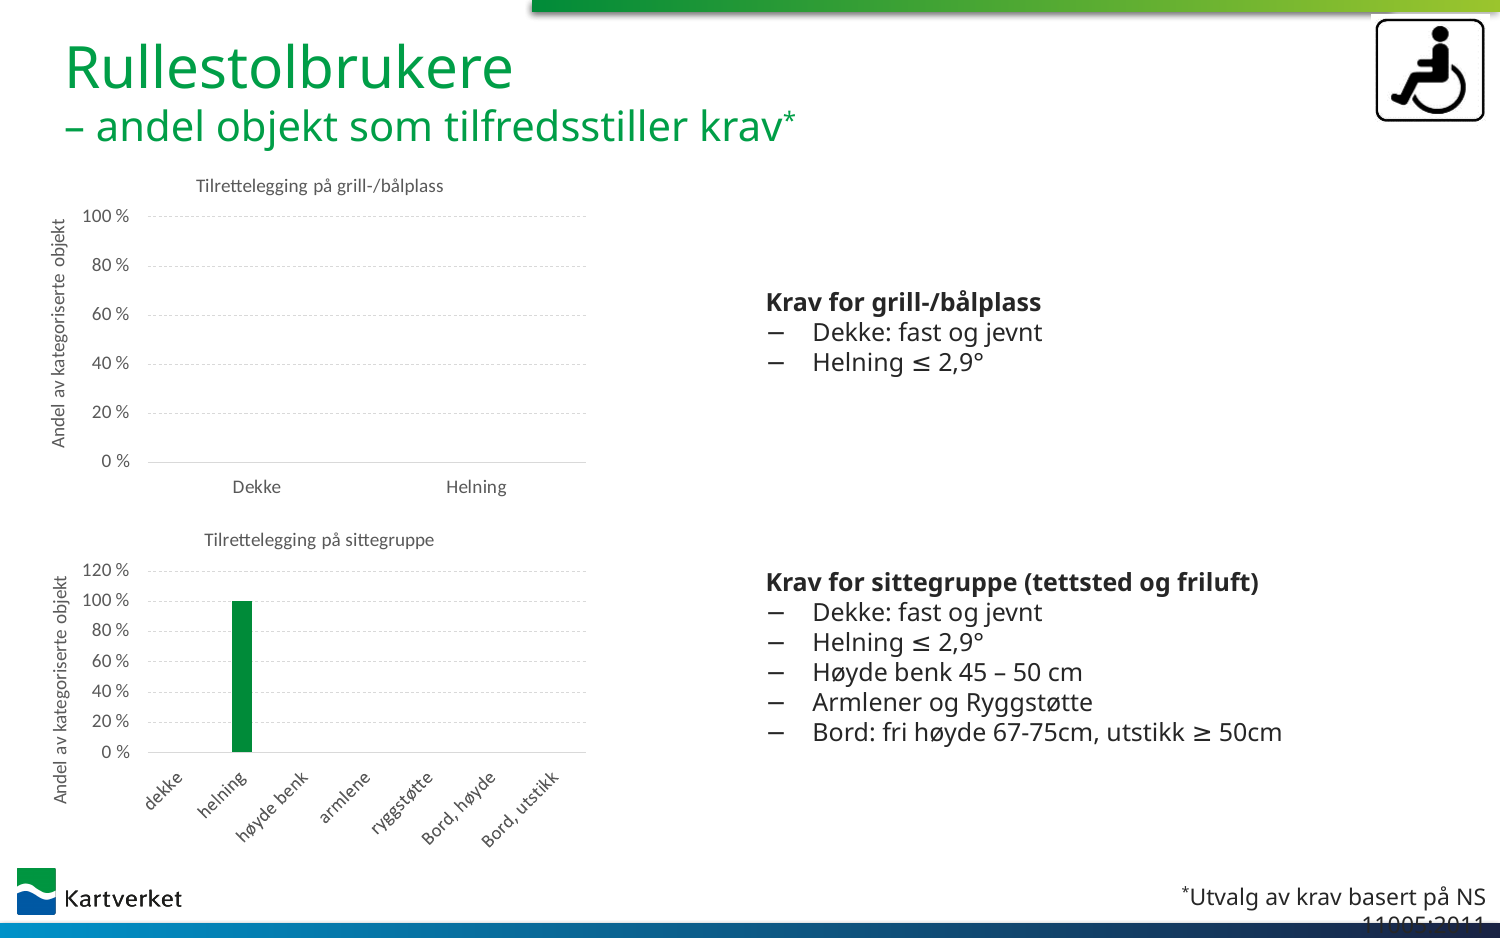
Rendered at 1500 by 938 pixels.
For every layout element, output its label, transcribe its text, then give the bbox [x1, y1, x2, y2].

text_box *Utvalg av krav basert på NS 11005:2011 [1068, 873, 1500, 938]
picture [41, 166, 597, 505]
text_box Krav for grill-/bålplass Dekke: fast og jevnt Helning ≤ 2,9° [750, 279, 1452, 384]
text_box Rullestolbrukere – andel objekt som tilfredsstiller krav* [49, 14, 1431, 158]
text_box Krav for sittegruppe (tettsted og friluft) Dekke: fast og jevnt Helning ≤ 2,9° Høyde benk 45 – 50 cm Armlener og Ryggstøtte Bord: fri høyde 67-75cm, utstikk ≥ 50cm [750, 559, 1500, 754]
picture [1371, 13, 1491, 127]
picture [41, 520, 597, 859]
